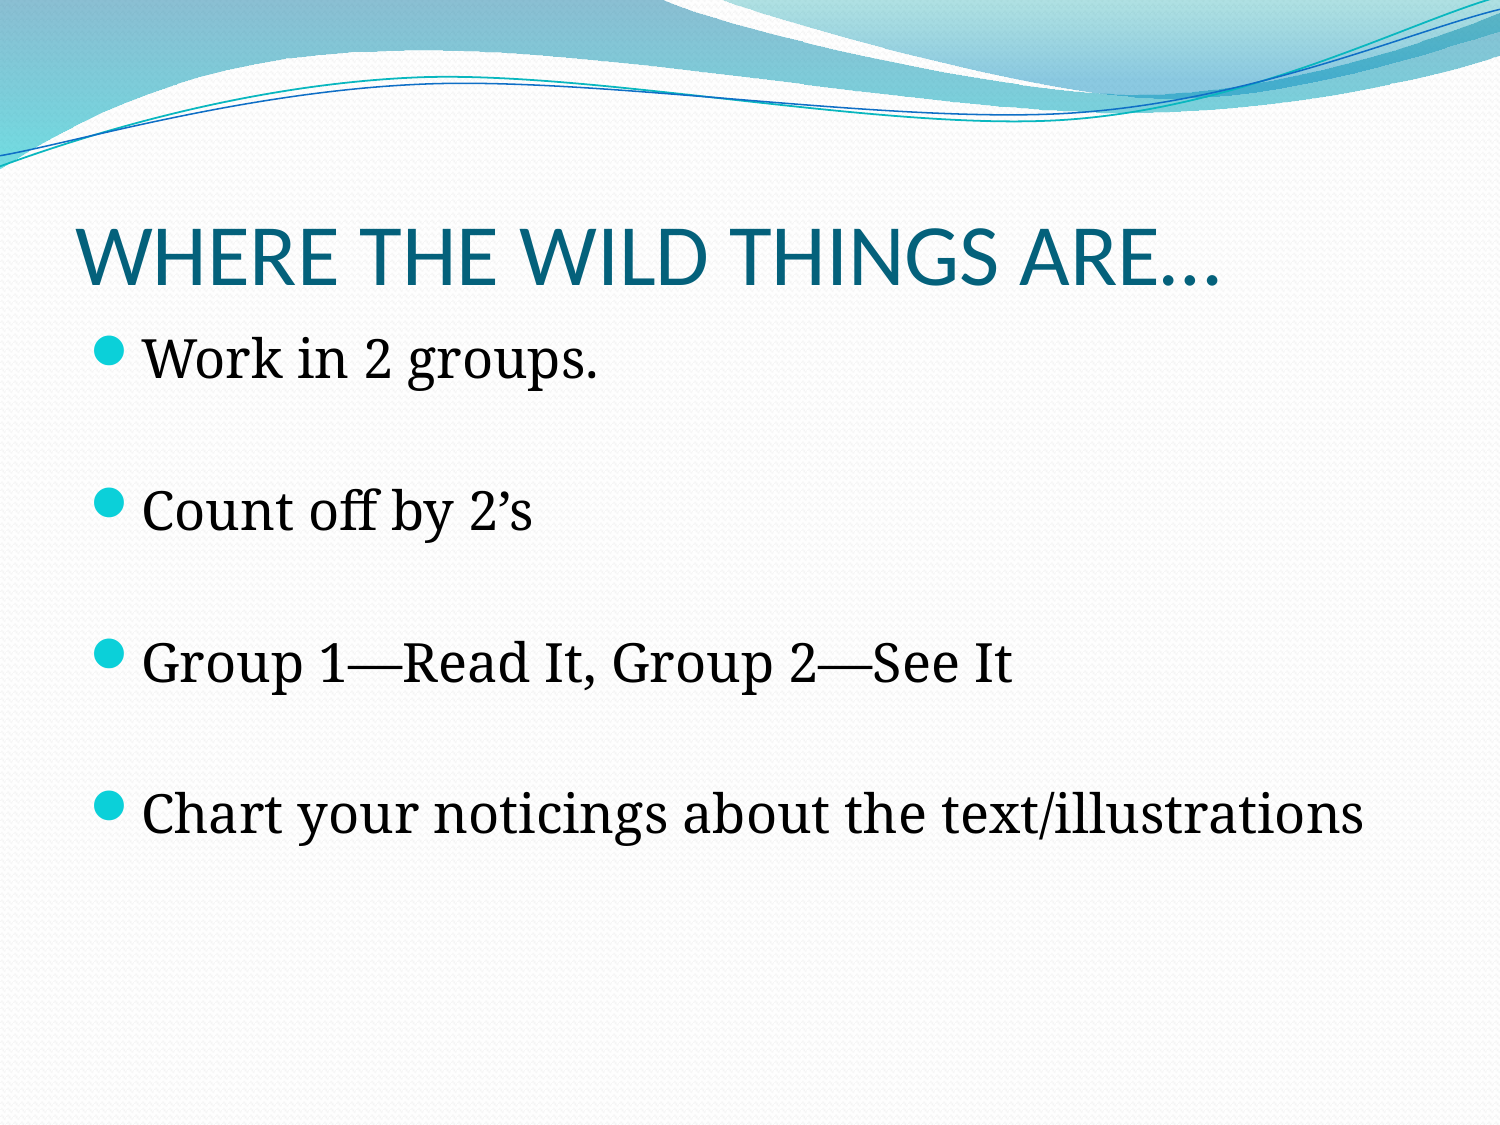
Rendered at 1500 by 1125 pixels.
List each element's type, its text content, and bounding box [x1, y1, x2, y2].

list Work in 2 groups. Count off by 2’s Group 1—Read It, Group 2—See It Chart your noticings about the text/illustrations [75, 317, 1425, 1038]
title WHERE THE WILD THINGS ARE… [75, 115, 1425, 303]
